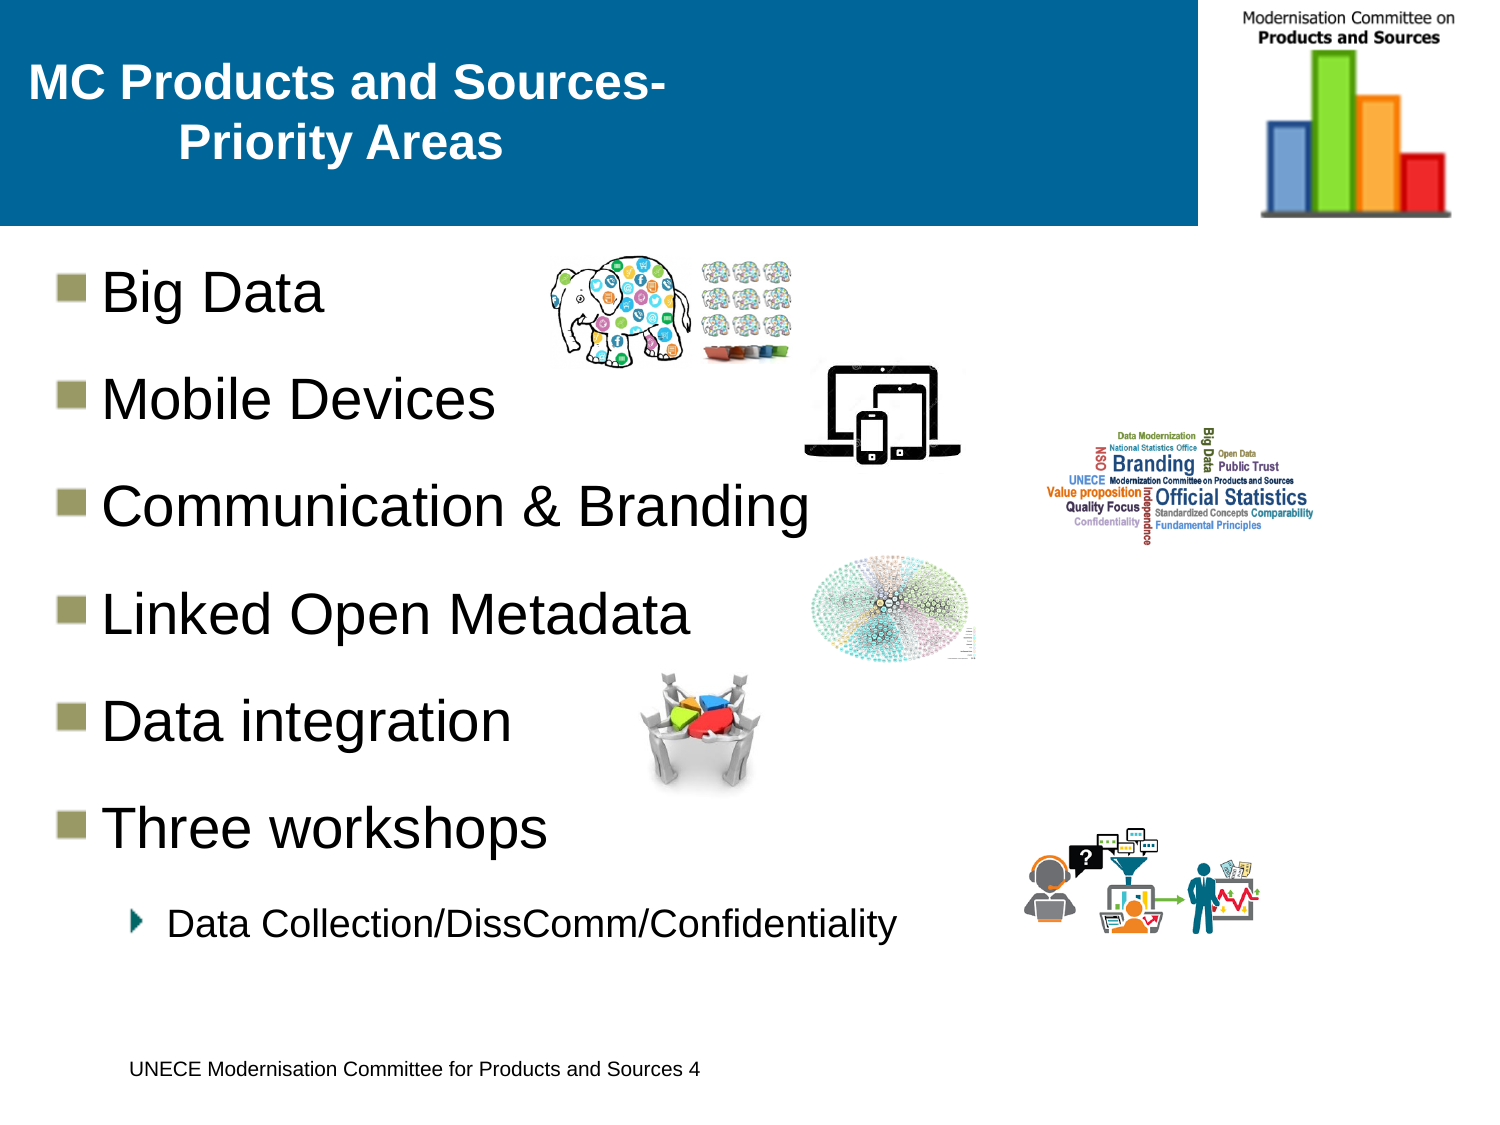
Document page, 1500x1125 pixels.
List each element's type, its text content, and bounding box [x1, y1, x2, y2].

picture [44, 268, 86, 310]
picture [44, 375, 86, 417]
picture [1198, 910, 1206, 934]
picture [1022, 828, 1262, 934]
picture [632, 662, 769, 799]
picture [1022, 408, 1339, 574]
slide_number UNECE Modernisation Committee for Products and Sources 4 [113, 1040, 1443, 1089]
picture [44, 483, 86, 524]
picture [809, 554, 976, 663]
picture [119, 907, 148, 936]
title MC Products and Sources- Priority Areas [12, 2, 1113, 216]
picture [44, 697, 86, 739]
picture [542, 231, 793, 390]
picture [44, 805, 86, 847]
list Big Data Mobile Devices Communication & Branding Linked Open Metadata Data integration Three workshops Data Collection/DissComm/Confidentiality [29, 246, 1483, 1036]
picture [800, 344, 966, 474]
picture [44, 590, 86, 632]
picture [1199, 0, 1500, 227]
